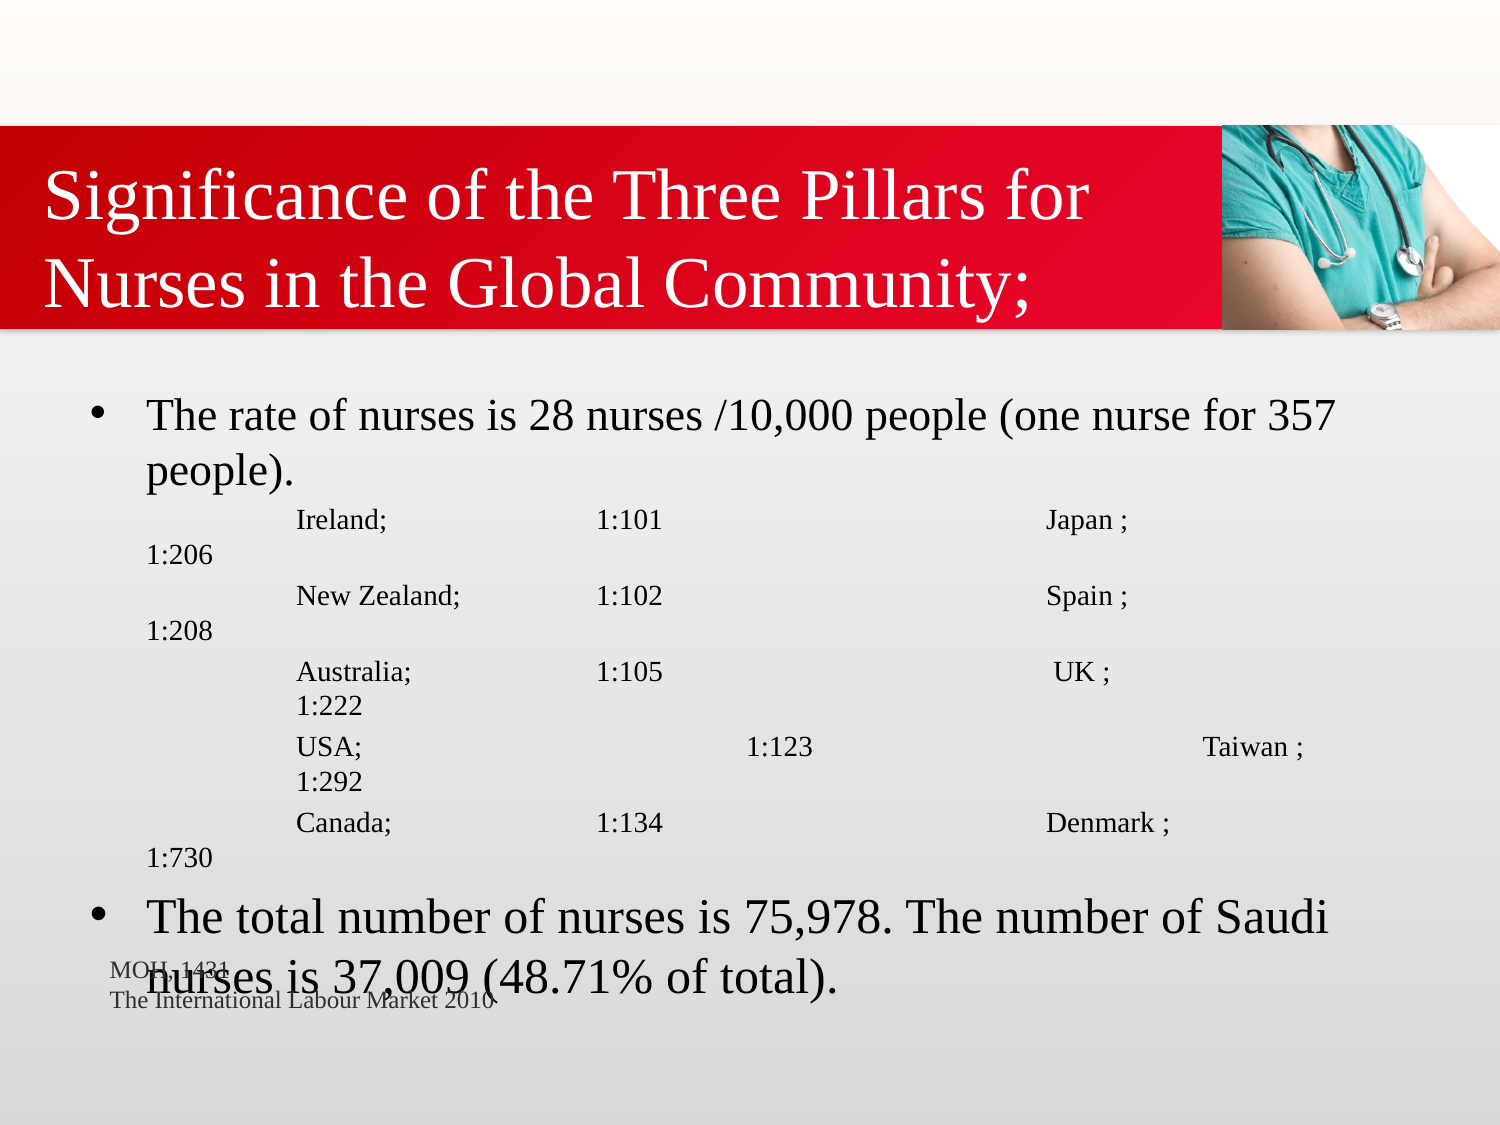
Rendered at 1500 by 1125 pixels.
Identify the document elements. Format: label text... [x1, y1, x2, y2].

picture [1222, 125, 1500, 330]
list The rate of nurses is 28 nurses /10,000 people (one nurse for 357 people). Ireland; 1:101 Japan ; 1:206 New Zealand; 1:102 Spain ; 1:208 Australia; 1:105 UK ; 1:222 USA; 1:123 Taiwan ; 1:292 Canada; 1:134 Denmark ; 1:730 The total number of nurses is 75,978. The number of Saudi nurses is 37,009 (48.71% of total). [75, 377, 1425, 1005]
text_box MOH, 1431 The International Labour Market 2010 [94, 946, 845, 1022]
title Significance of the Three Pillars for Nurses in the Global Community; [29, 139, 1234, 232]
